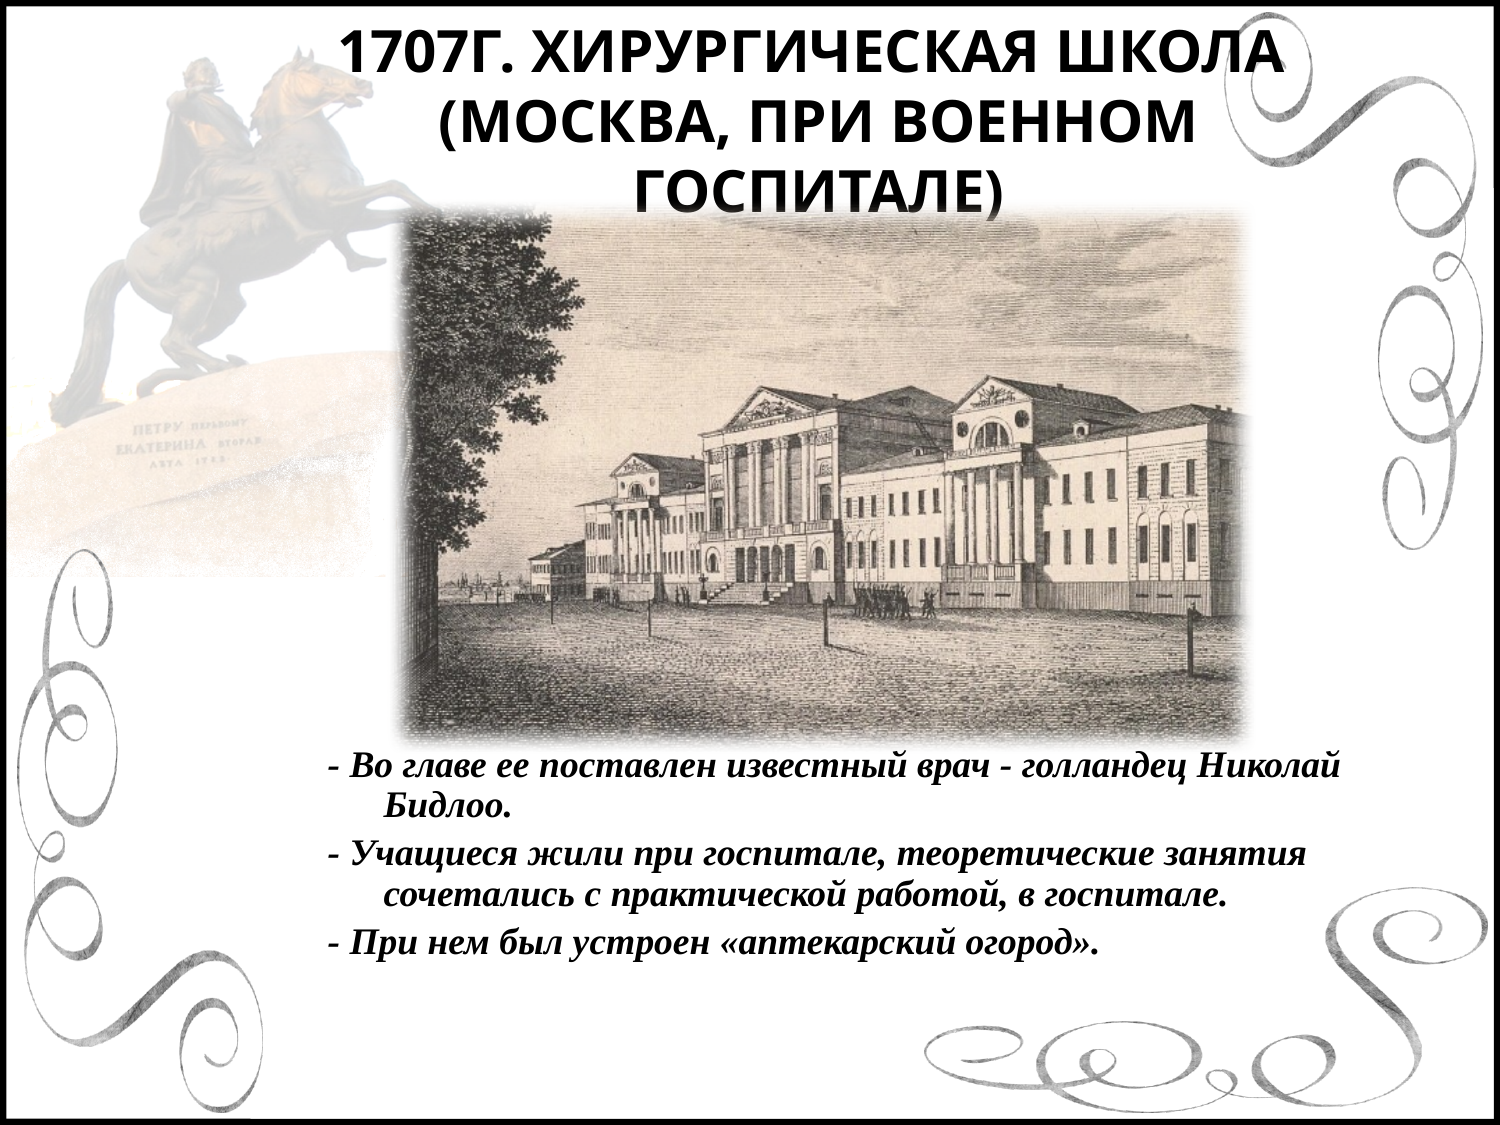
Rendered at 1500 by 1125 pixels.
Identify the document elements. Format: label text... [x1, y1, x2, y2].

list - Во главе ее поставлен известный врач - голландец Николай Бидлоо. - Учащиеся жили при госпитале, теоретические занятия сочетались с практической работой, в госпитале. - При нем был устроен «аптекарский огород». [312, 737, 1363, 1068]
title 1707г. Хирургическая школа (Москва, при военном госпитале) [479, 37, 1219, 198]
picture [0, 0, 1483, 1113]
picture [924, 887, 1488, 1113]
